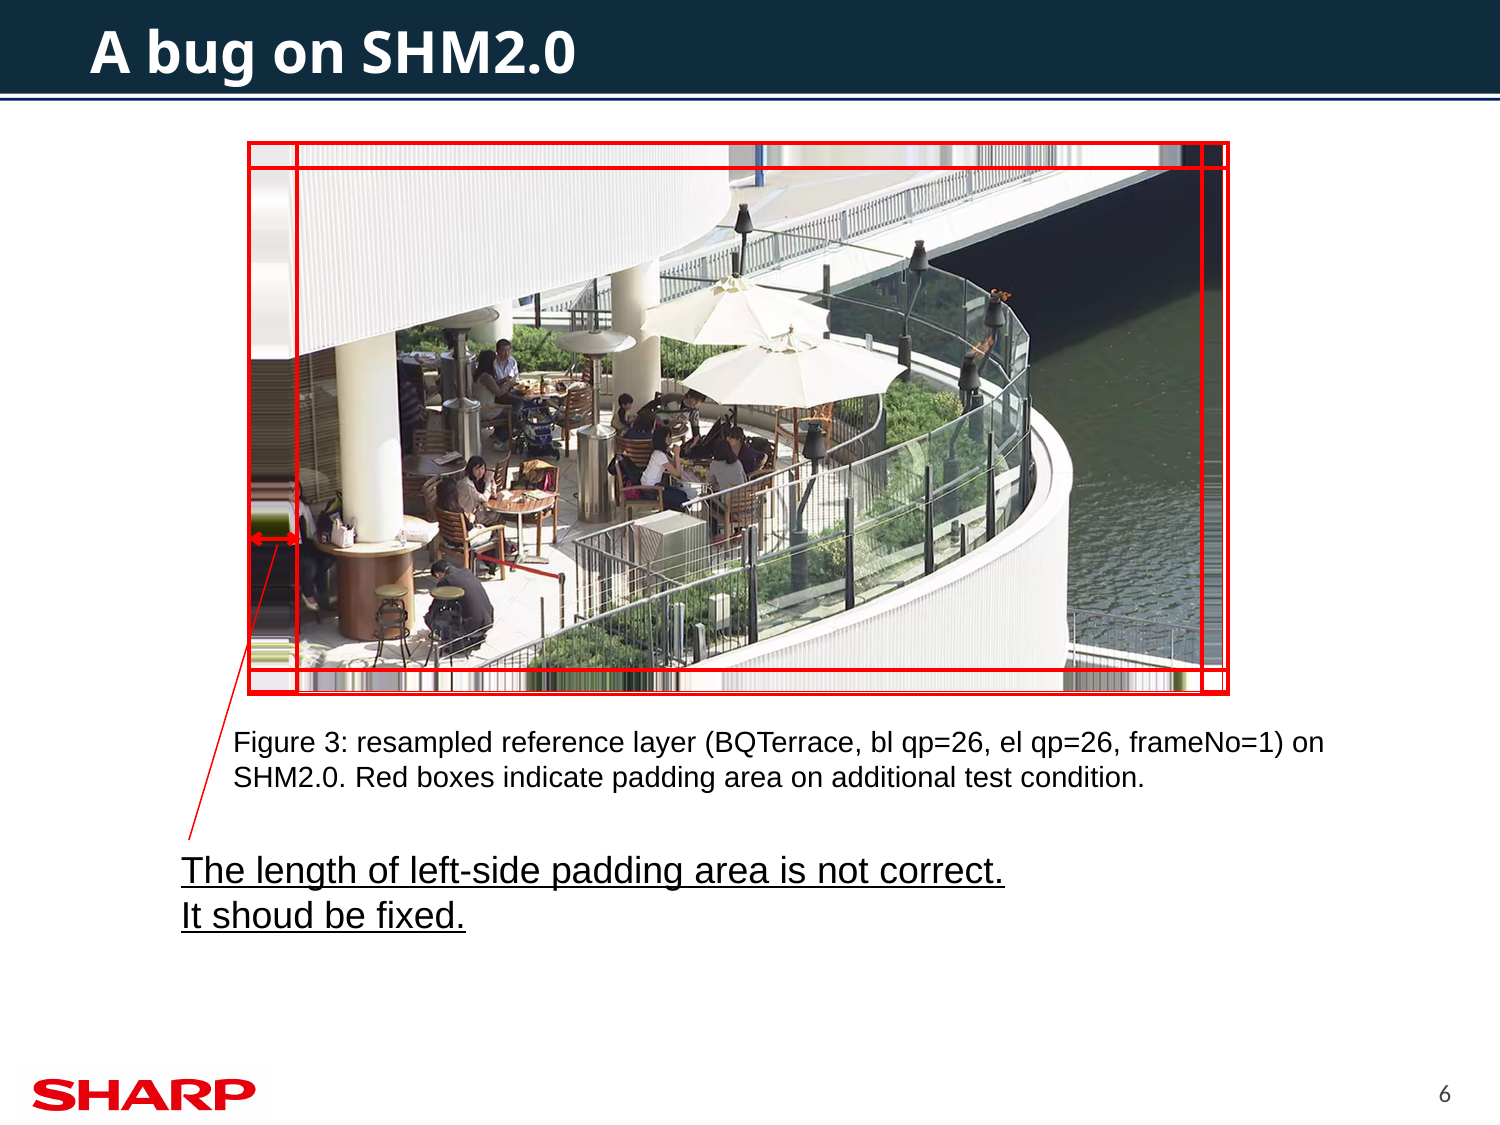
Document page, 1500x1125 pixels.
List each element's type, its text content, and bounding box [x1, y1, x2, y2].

picture [247, 142, 1224, 692]
text_box Figure 3: resampled reference layer (BQTerrace, bl qp=26, el qp=26, frameNo=1) on SHM2.0. Red boxes indicate padding area on additional test condition. [282, 715, 1376, 801]
title A bug on SHM2.0 [74, 15, 1426, 85]
picture [17, 1064, 271, 1125]
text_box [188, 544, 278, 841]
list [64, 136, 1416, 1059]
text_box The length of left-side padding area is not correct. It shoud be fixed. [174, 840, 1011, 942]
slide_number 6 [1345, 1062, 1467, 1108]
